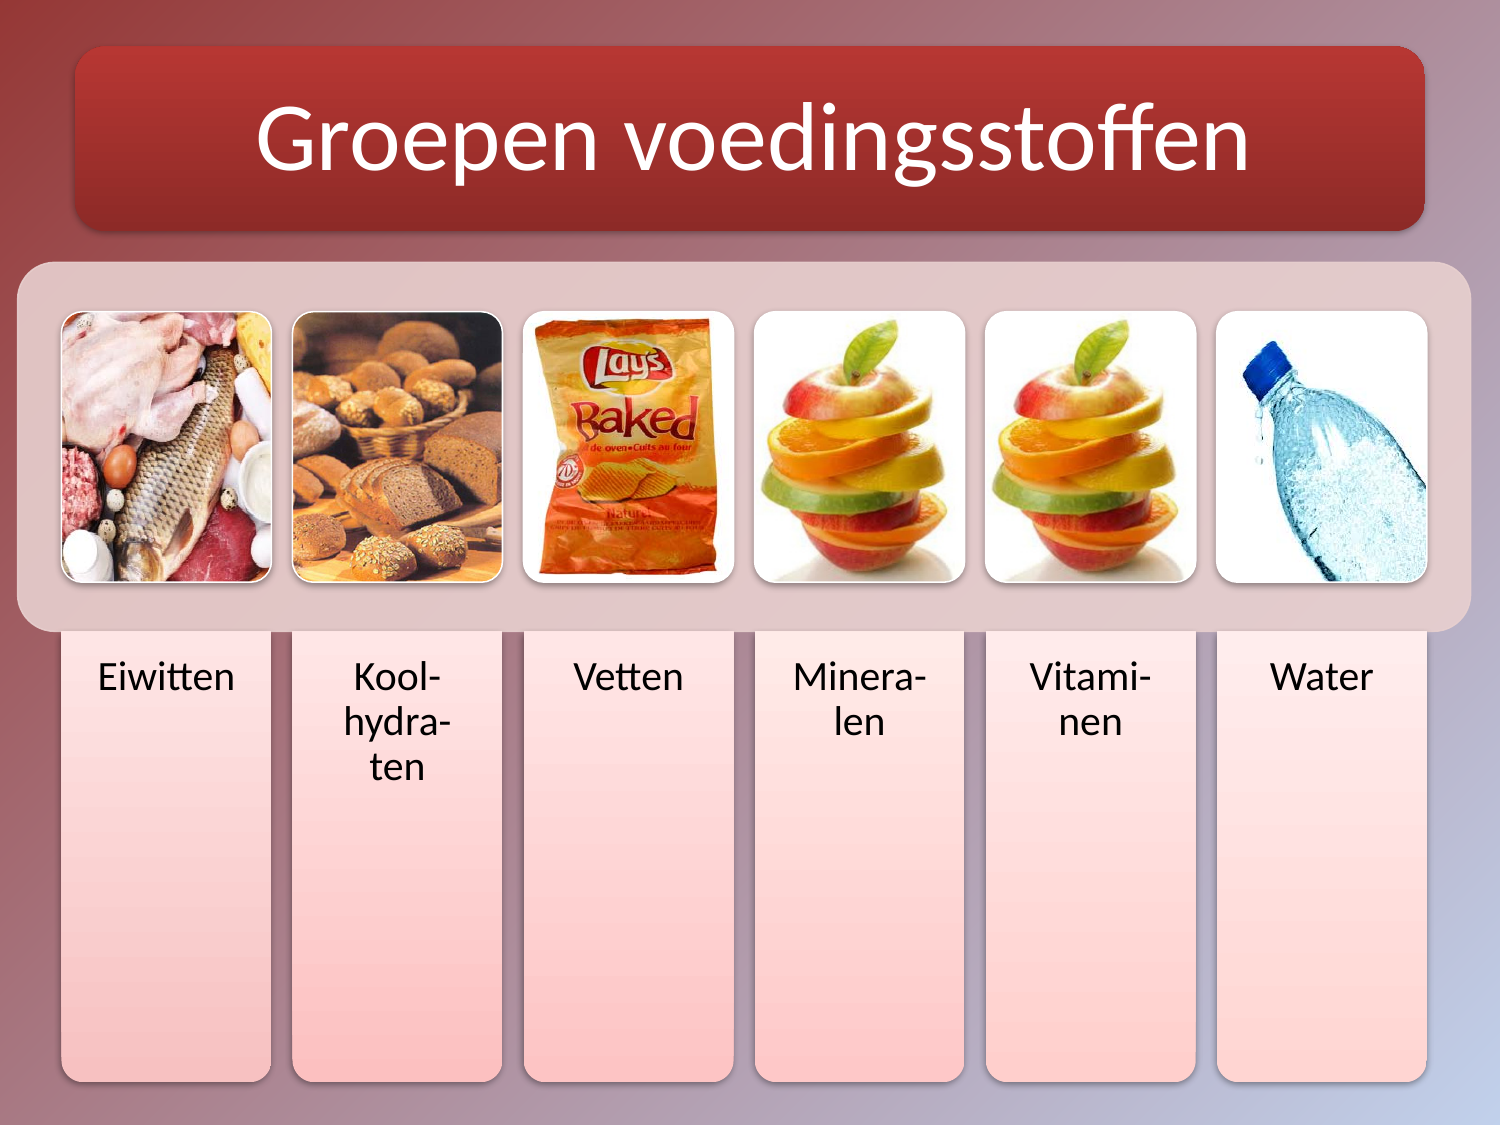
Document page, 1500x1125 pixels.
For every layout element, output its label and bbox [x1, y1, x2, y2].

text_box [74, 44, 1426, 233]
list [17, 262, 1471, 1083]
